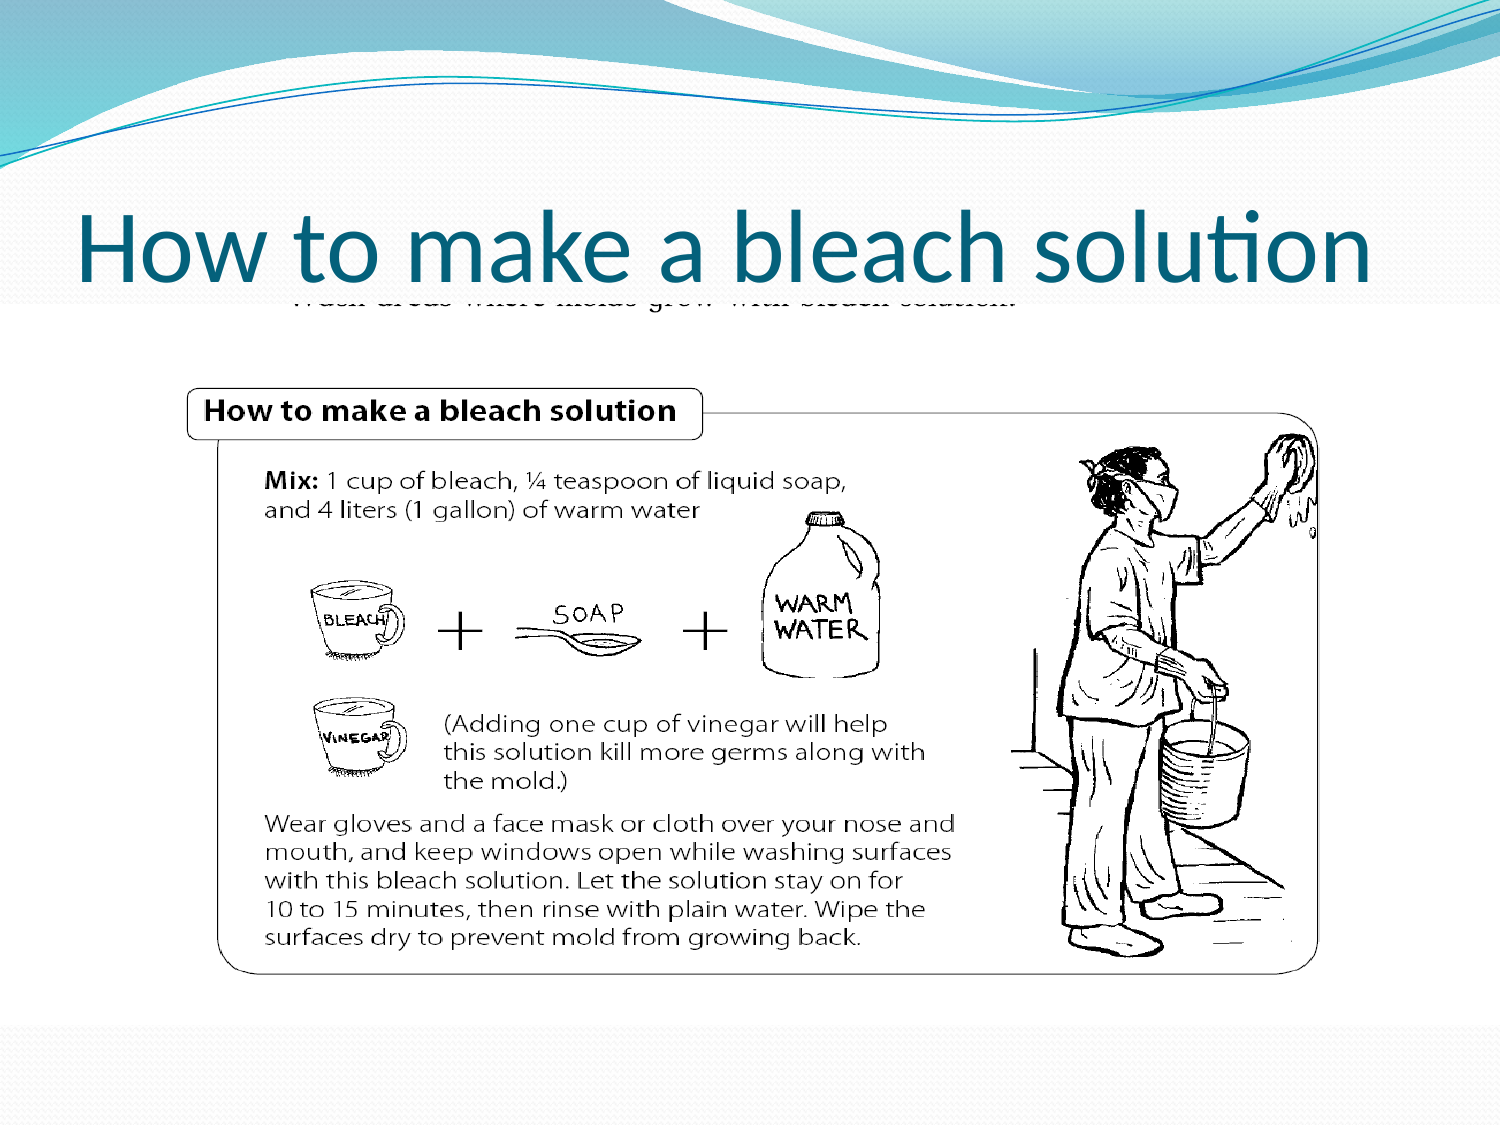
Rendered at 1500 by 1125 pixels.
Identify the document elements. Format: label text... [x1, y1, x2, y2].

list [0, 304, 1500, 1025]
title How to make a bleach solution [75, 115, 1425, 303]
